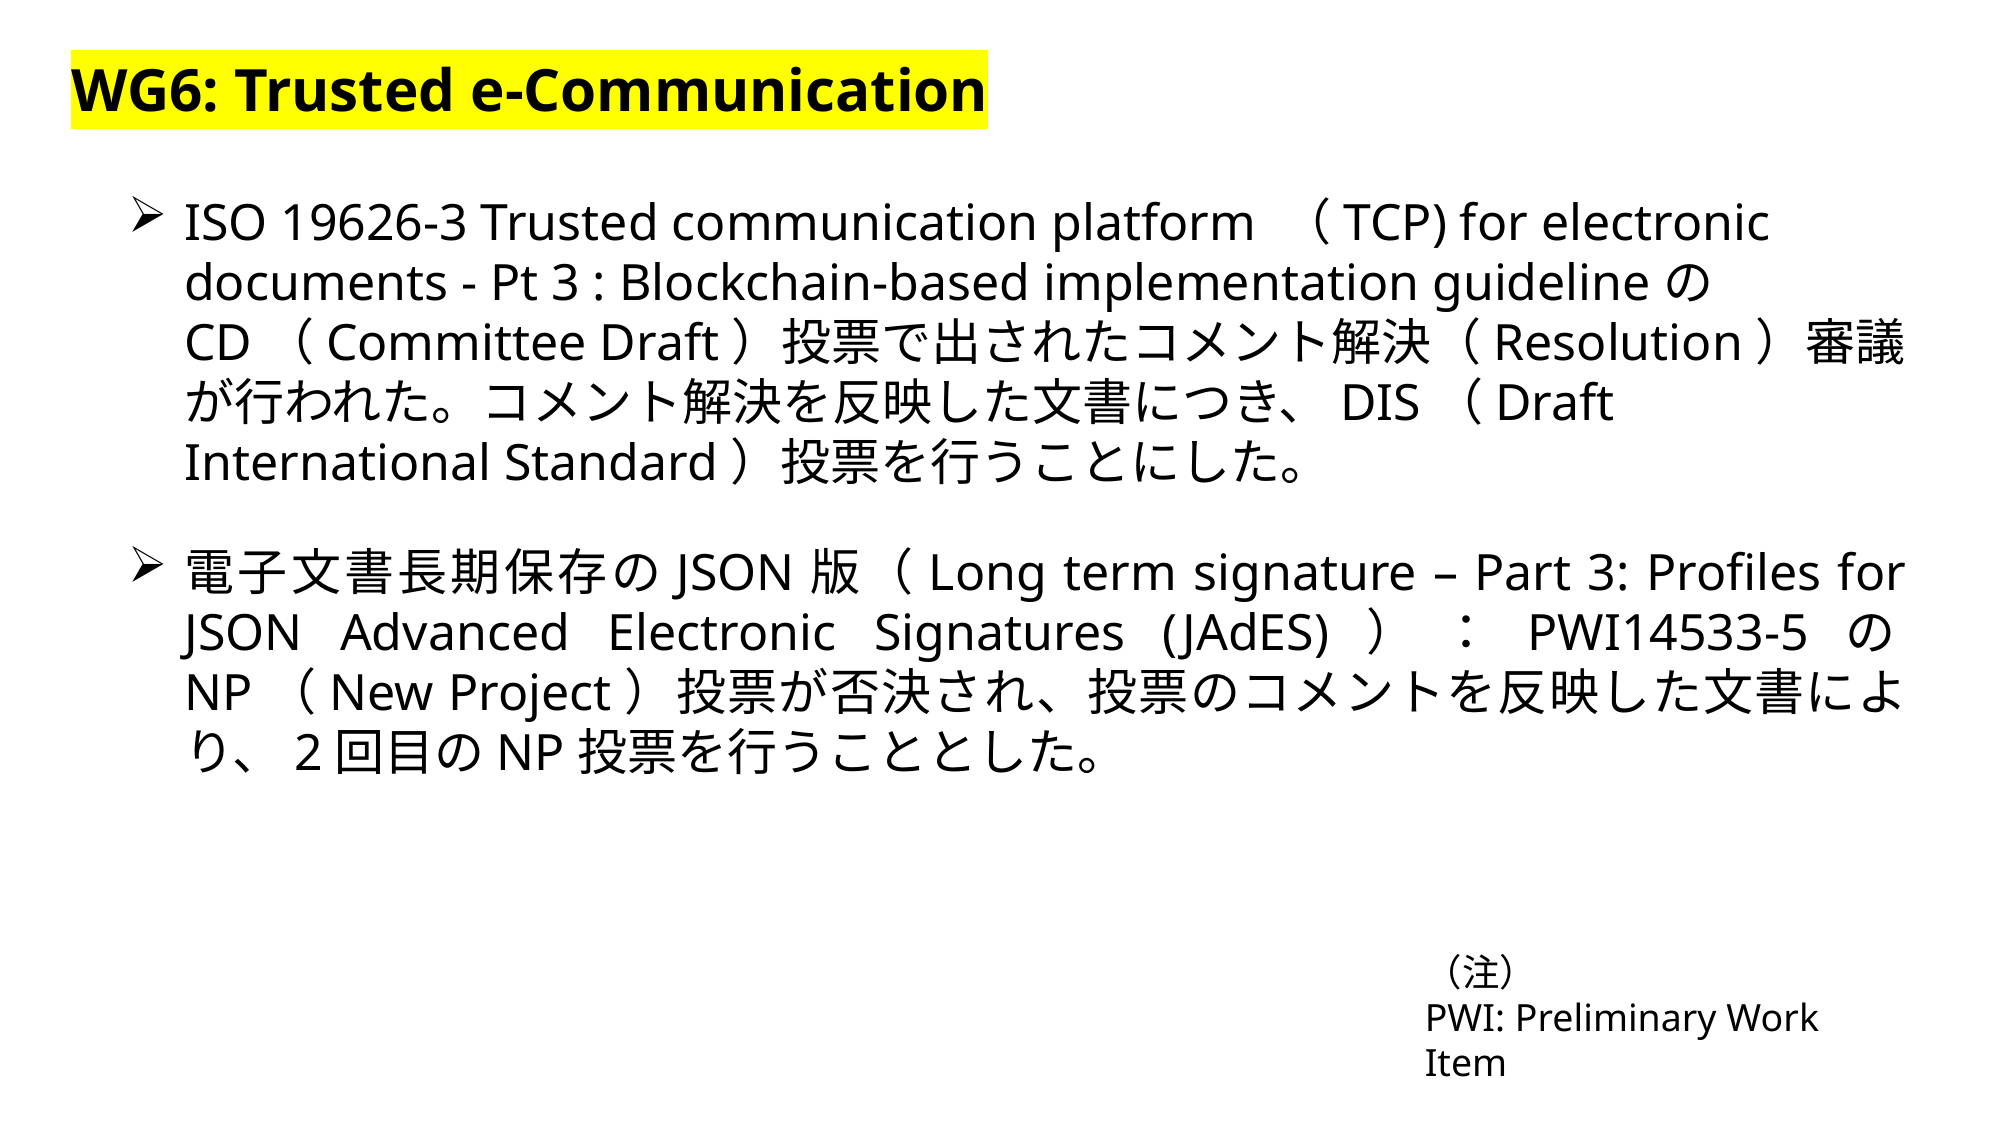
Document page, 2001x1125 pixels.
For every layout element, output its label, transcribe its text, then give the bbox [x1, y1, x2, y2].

text_box （注） PWI: Preliminary Work Item [1409, 941, 1922, 1092]
text_box ISO 19626-3 Trusted communication platform （TCP) for electronic documents - Pt 3 : Blockchain-based implementation guidelineのCD（Committee Draft）投票で出されたコメント解決（Resolution）審議が行われた。コメント解決を反映した文書につき、DIS（Draft International Standard）投票を行うことにした。 電子文書長期保存のJSON版（Long term signature – Part 3: Profiles for JSON Advanced Electronic Signatures (JAdES)）：PWI14533-5のNP（New Project）投票が否決され、投票のコメントを反映した文書により、2回目のNP投票を行うこととした。 [113, 183, 1922, 789]
text_box WG6: Trusted e-Communication [56, 46, 1057, 131]
